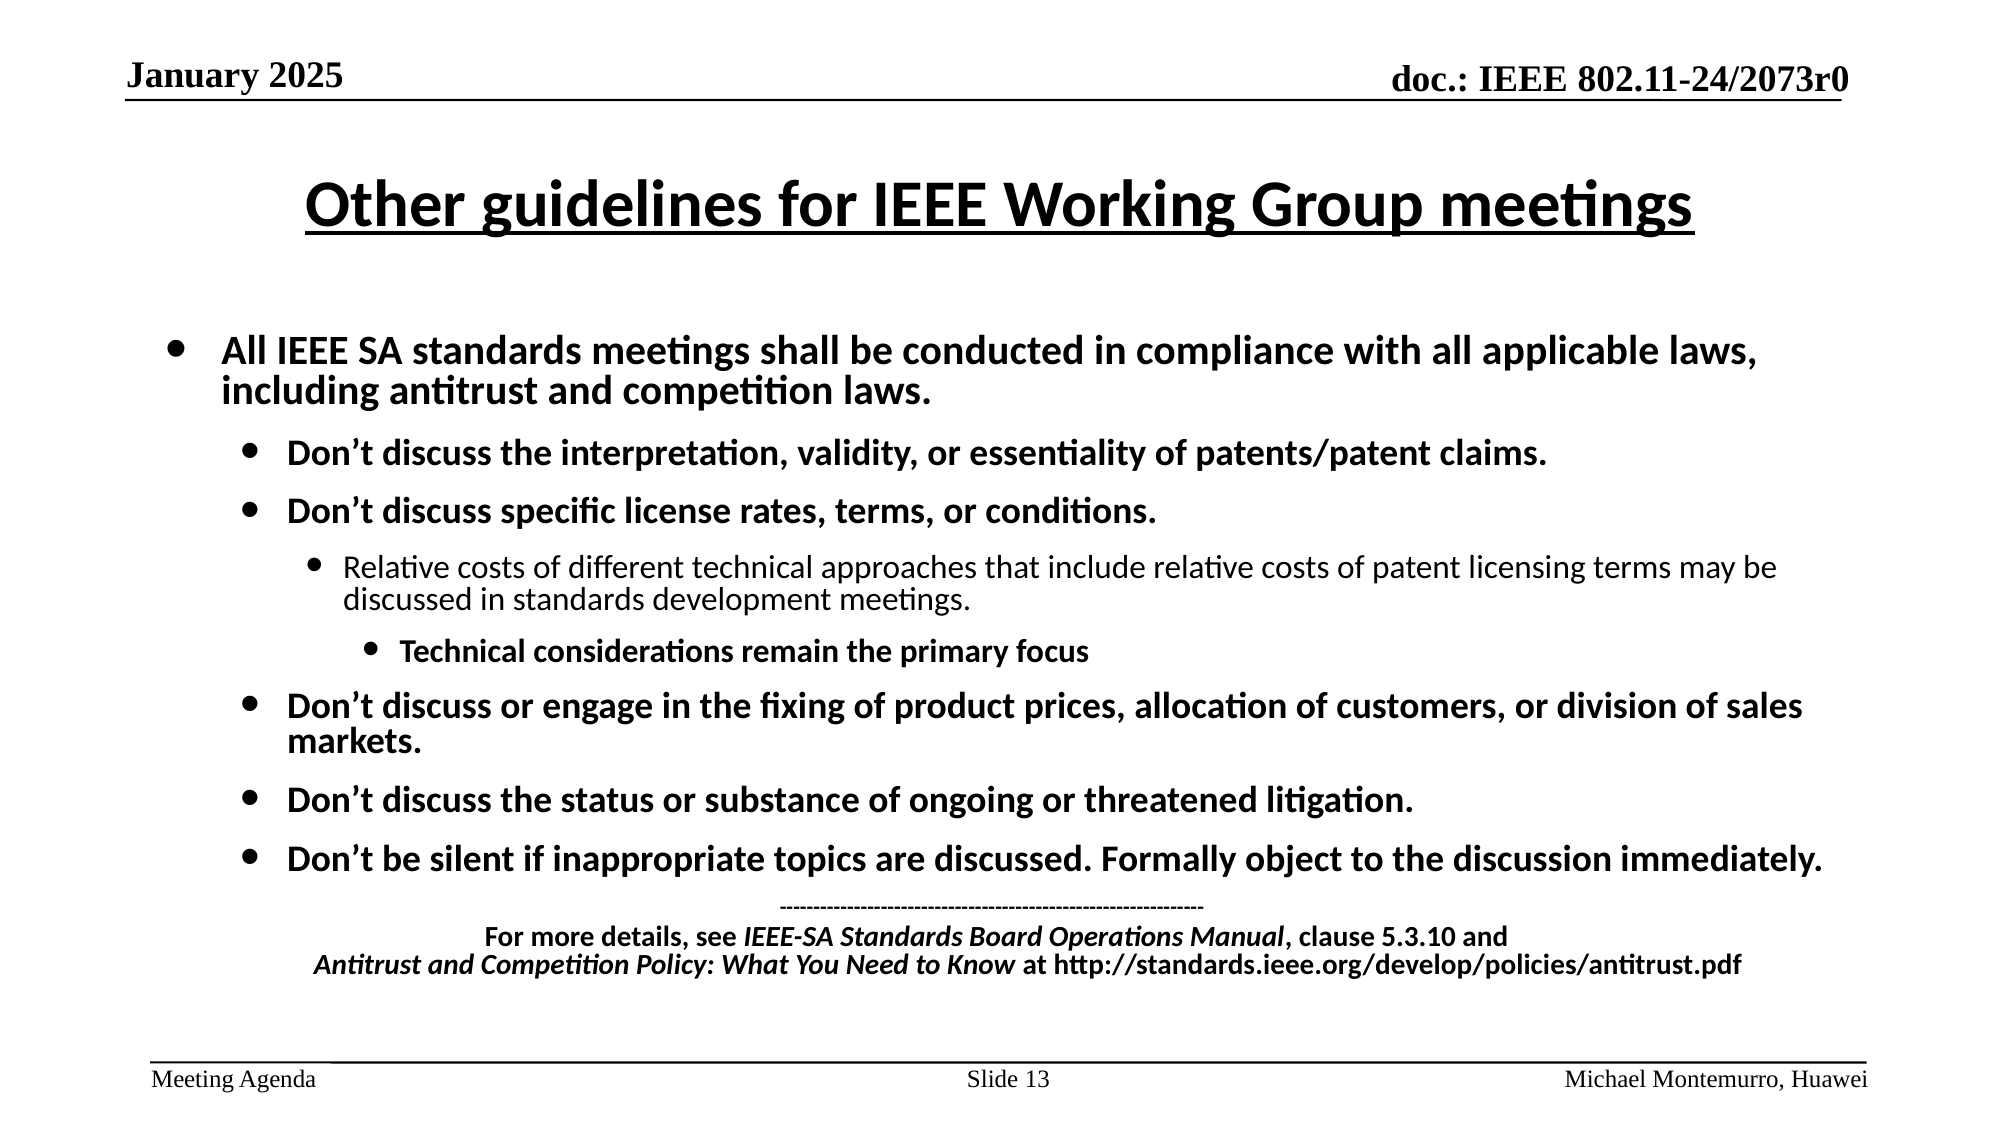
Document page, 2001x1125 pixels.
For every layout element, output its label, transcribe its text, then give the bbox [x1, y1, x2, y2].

slide_number Slide 13 [964, 1061, 1053, 1093]
footer Michael Montemurro, Huawei [1266, 1061, 1869, 1093]
list All IEEE SA standards meetings shall be conducted in compliance with all applicable laws, including antitrust and competition laws. Don’t discuss the interpretation, validity, or essentiality of patents/patent claims. Don’t discuss specific license rates, terms, or conditions. Relative costs of different technical approaches that include relative costs of patent licensing terms may be discussed in standards development meetings. Technical considerations remain the primary focus Don’t discuss or engage in the fixing of product prices, allocation of customers, or division of sales markets. Don’t discuss the status or substance of ongoing or threatened litigation. Don’t be silent if inappropriate topics are discussed. Formally object to the discussion immediately. --------------------------------------------------------------- For more details, see IEEE-SA Standards Board Operations Manual, clause 5.3.10 and Antitrust and Competition Policy: What You Need to Know at http://standards.ieee.org/develop/policies/antitrust.pdf [150, 324, 1850, 1000]
title Other guidelines for IEEE Working Group meetings [150, 112, 1850, 288]
